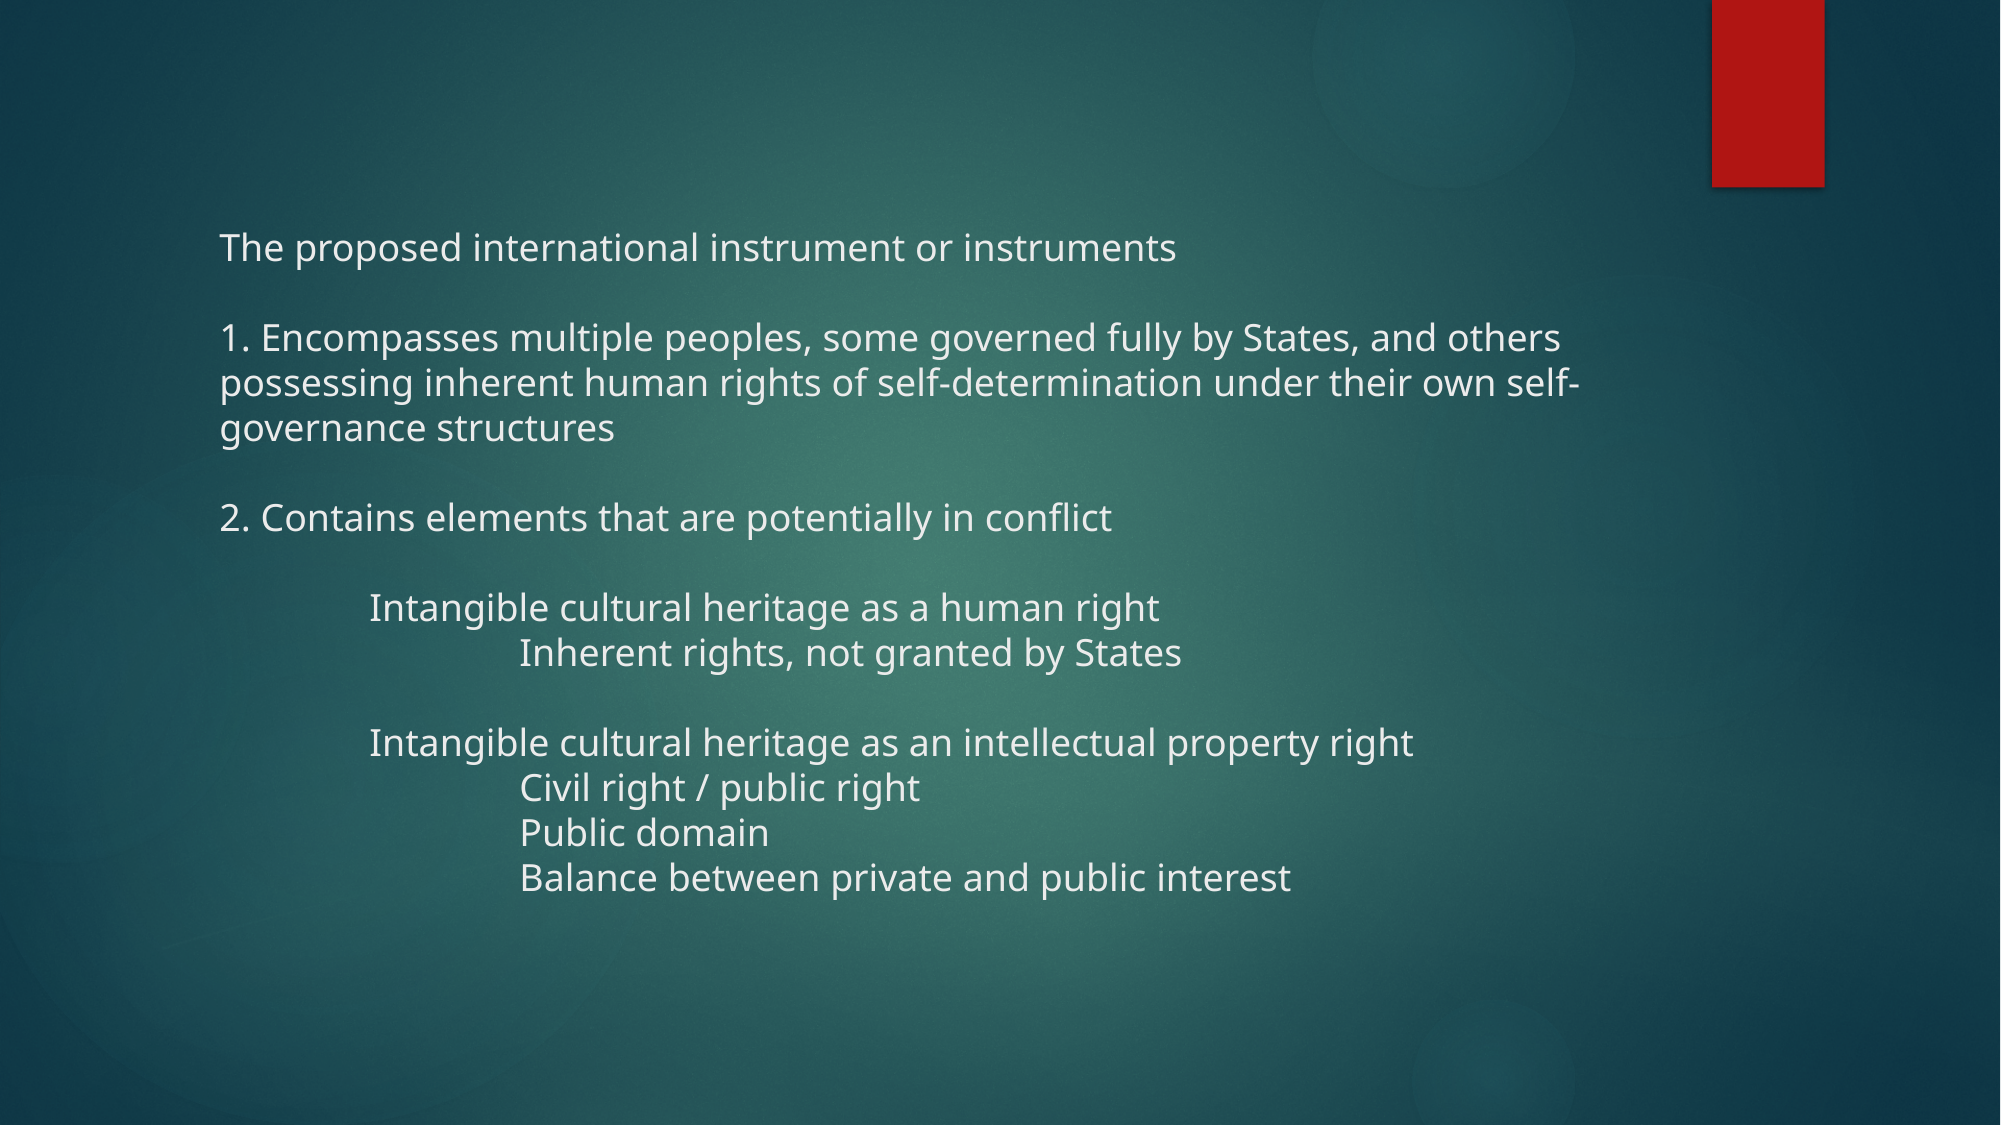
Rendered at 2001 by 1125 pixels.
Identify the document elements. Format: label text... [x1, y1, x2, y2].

title The proposed international instrument or instruments 1. Encompasses multiple peoples, some governed fully by States, and others possessing inherent human rights of self-determination under their own self-governance structures 2. Contains elements that are potentially in conflict Intangible cultural heritage as a human right Inherent rights, not granted by States Intangible cultural heritage as an intellectual property right Civil right / public right Public domain Balance between private and public interest [204, 216, 1645, 970]
